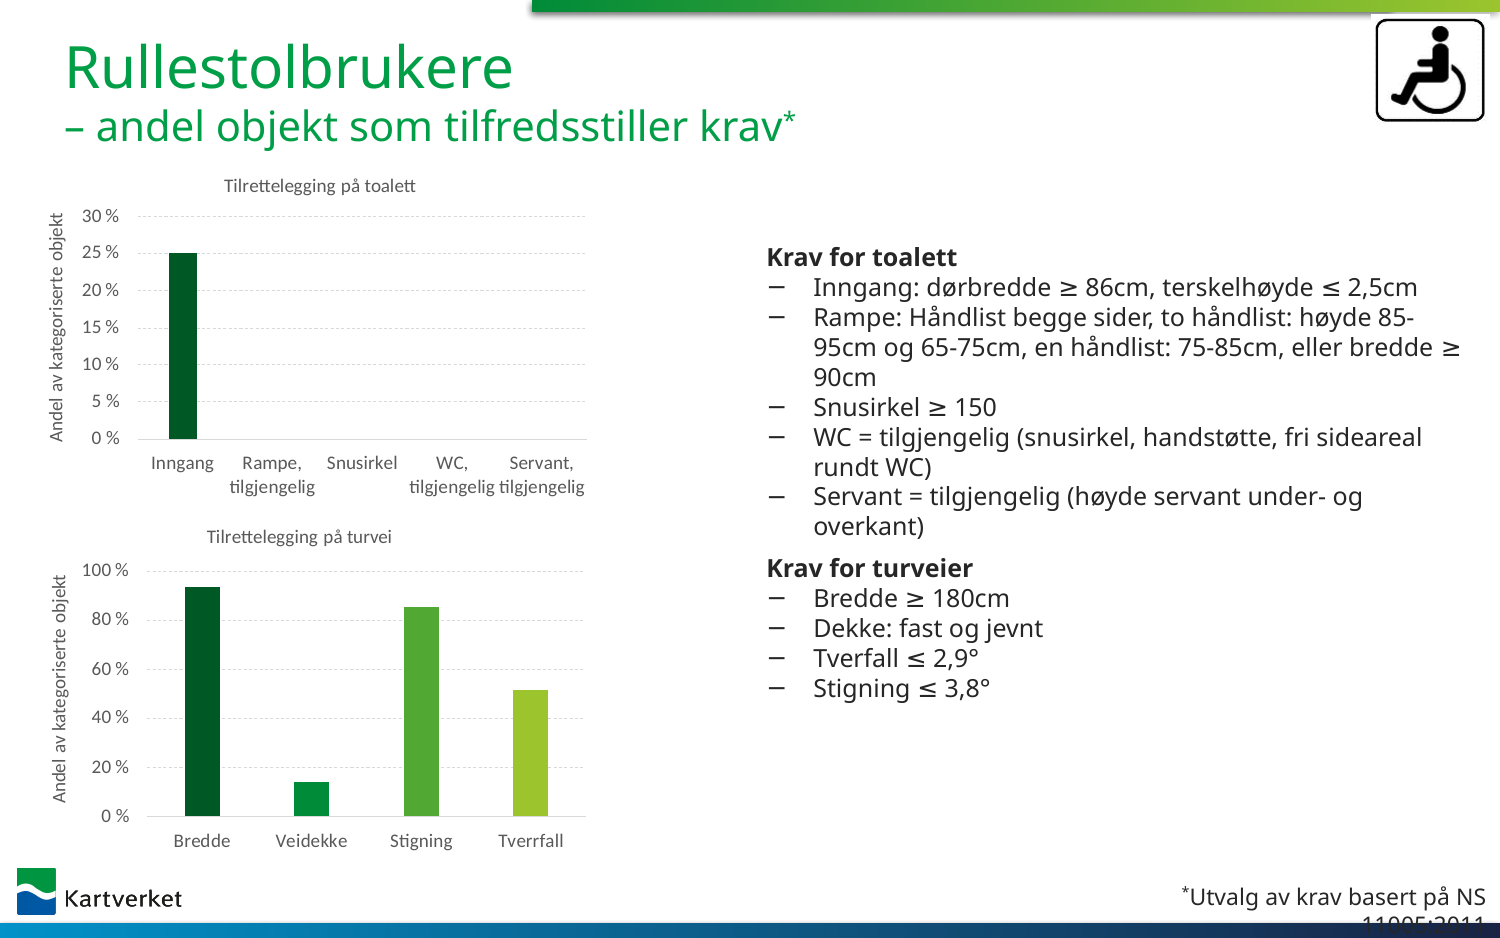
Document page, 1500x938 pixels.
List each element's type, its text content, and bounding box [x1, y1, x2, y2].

text_box Krav for toalett Inngang: dørbredde ≥ 86cm, terskelhøyde ≤ 2,5cm Rampe: Håndlist begge sider, to håndlist: høyde 85-95cm og 65-75cm, en håndlist: 75-85cm, eller bredde ≥ 90cm Snusirkel ≥ 150 WC = tilgjengelig (snusirkel, handstøtte, fri sideareal rundt WC) Servant = tilgjengelig (høyde servant under- og overkant) [751, 234, 1483, 545]
text_box Rullestolbrukere – andel objekt som tilfredsstiller krav* [49, 14, 1431, 158]
picture [41, 166, 598, 505]
text_box *Utvalg av krav basert på NS 11005:2011 [1068, 873, 1500, 938]
text_box Krav for turveier Bredde ≥ 180cm Dekke: fast og jevnt Tverfall ≤ 2,9° Stigning ≤ 3,8° [751, 545, 1483, 710]
picture [41, 520, 597, 859]
picture [1371, 13, 1491, 127]
